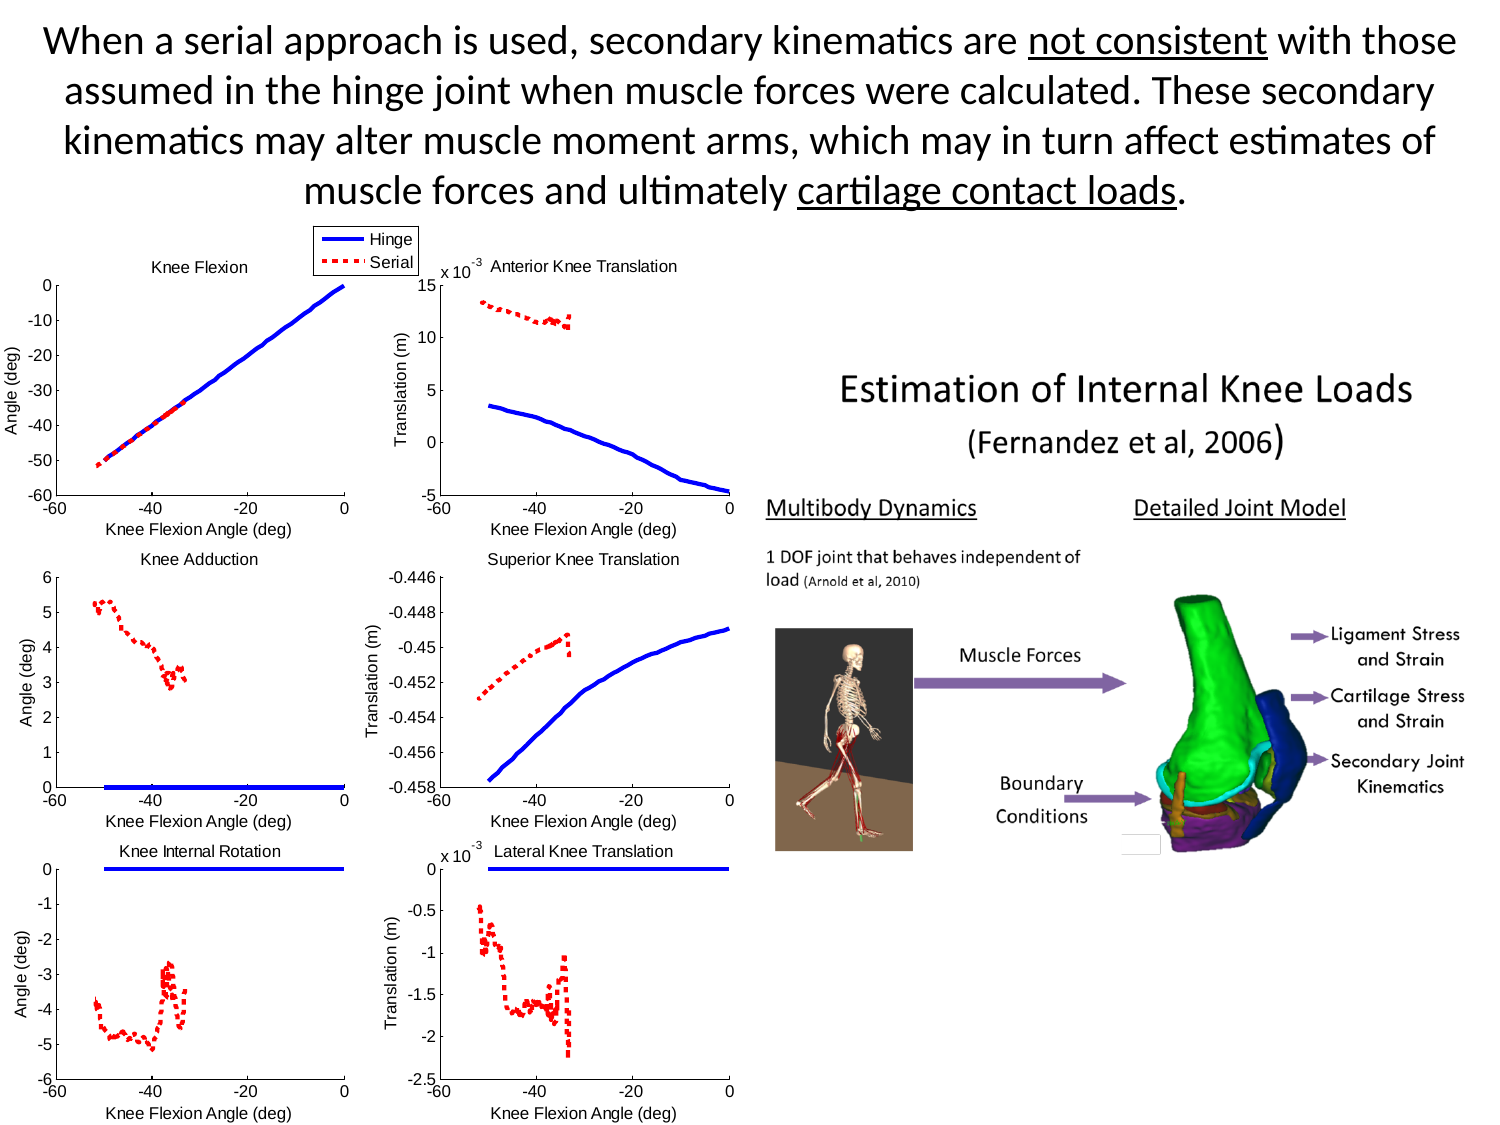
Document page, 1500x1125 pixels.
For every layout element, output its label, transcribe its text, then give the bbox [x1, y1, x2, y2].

title When a serial approach is used, secondary kinematics are not consistent with those assumed in the hinge joint when muscle forces were calculated. These secondary kinematics may alter muscle moment arms, which may in turn affect estimates of muscle forces and ultimately cartilage contact loads. [0, 0, 1500, 225]
picture [2, 212, 1500, 1125]
